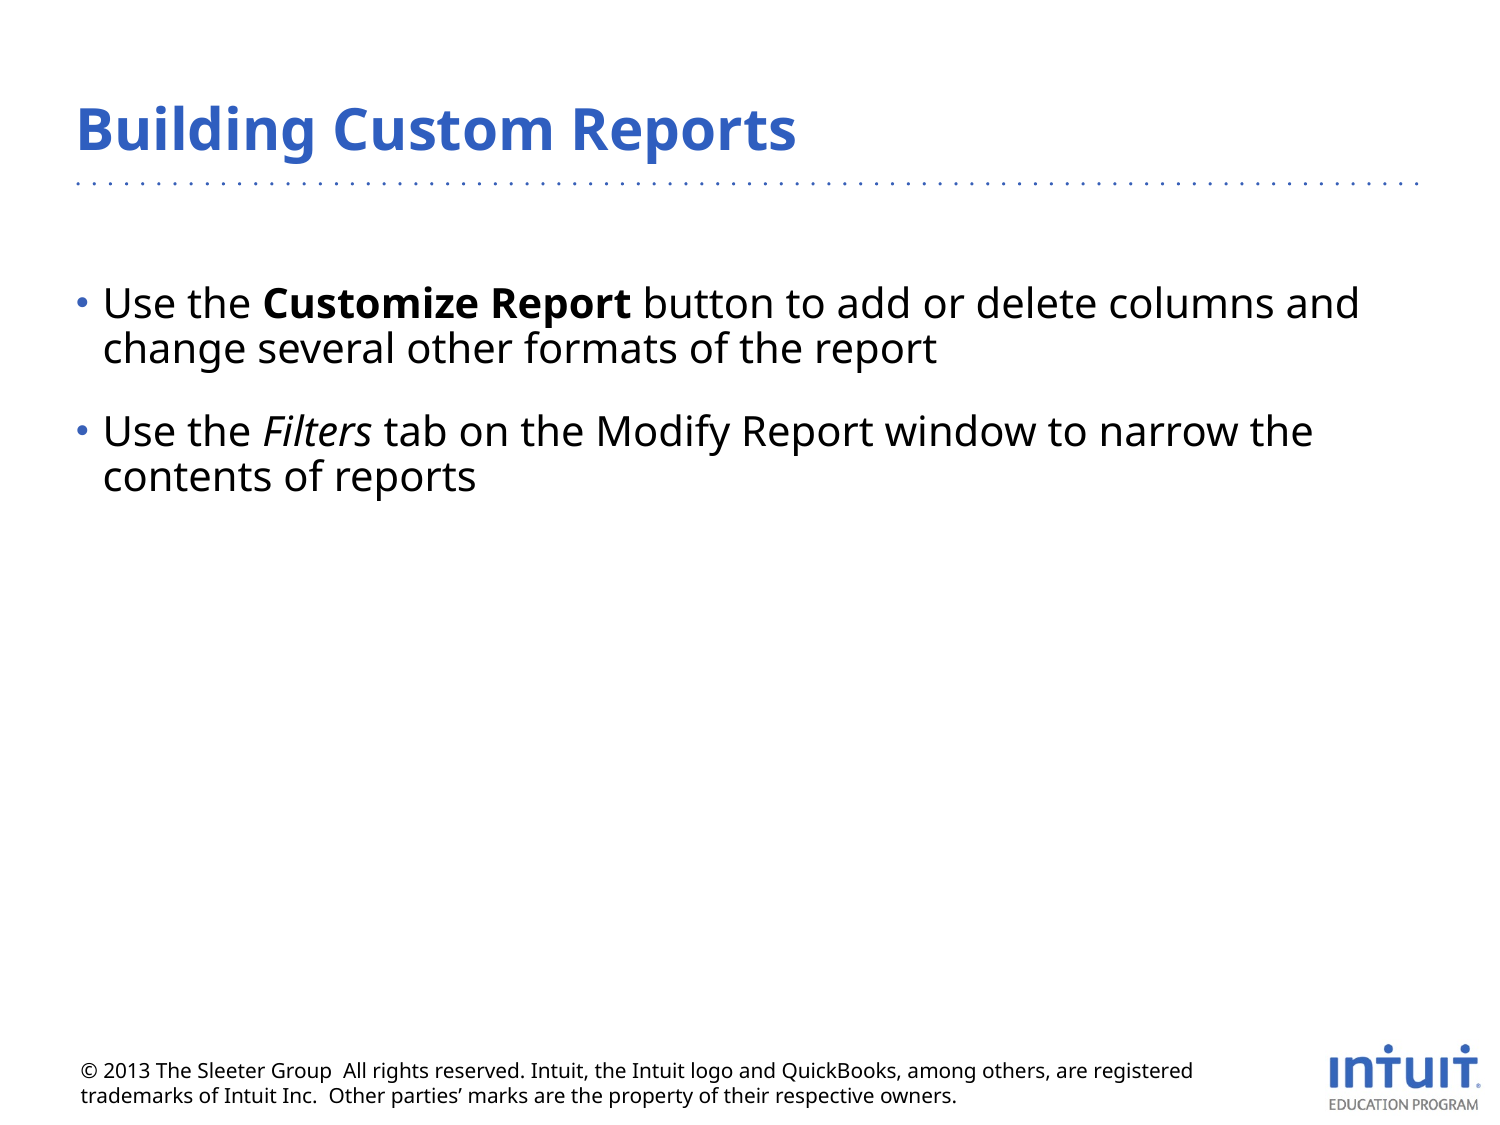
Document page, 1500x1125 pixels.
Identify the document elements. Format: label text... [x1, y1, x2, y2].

title Building Custom Reports [75, 50, 1425, 163]
picture [1325, 1039, 1485, 1116]
list Use the Customize Report button to add or delete columns and change several other formats of the report Use the Filters tab on the Modify Report window to narrow the contents of reports [75, 275, 1425, 558]
